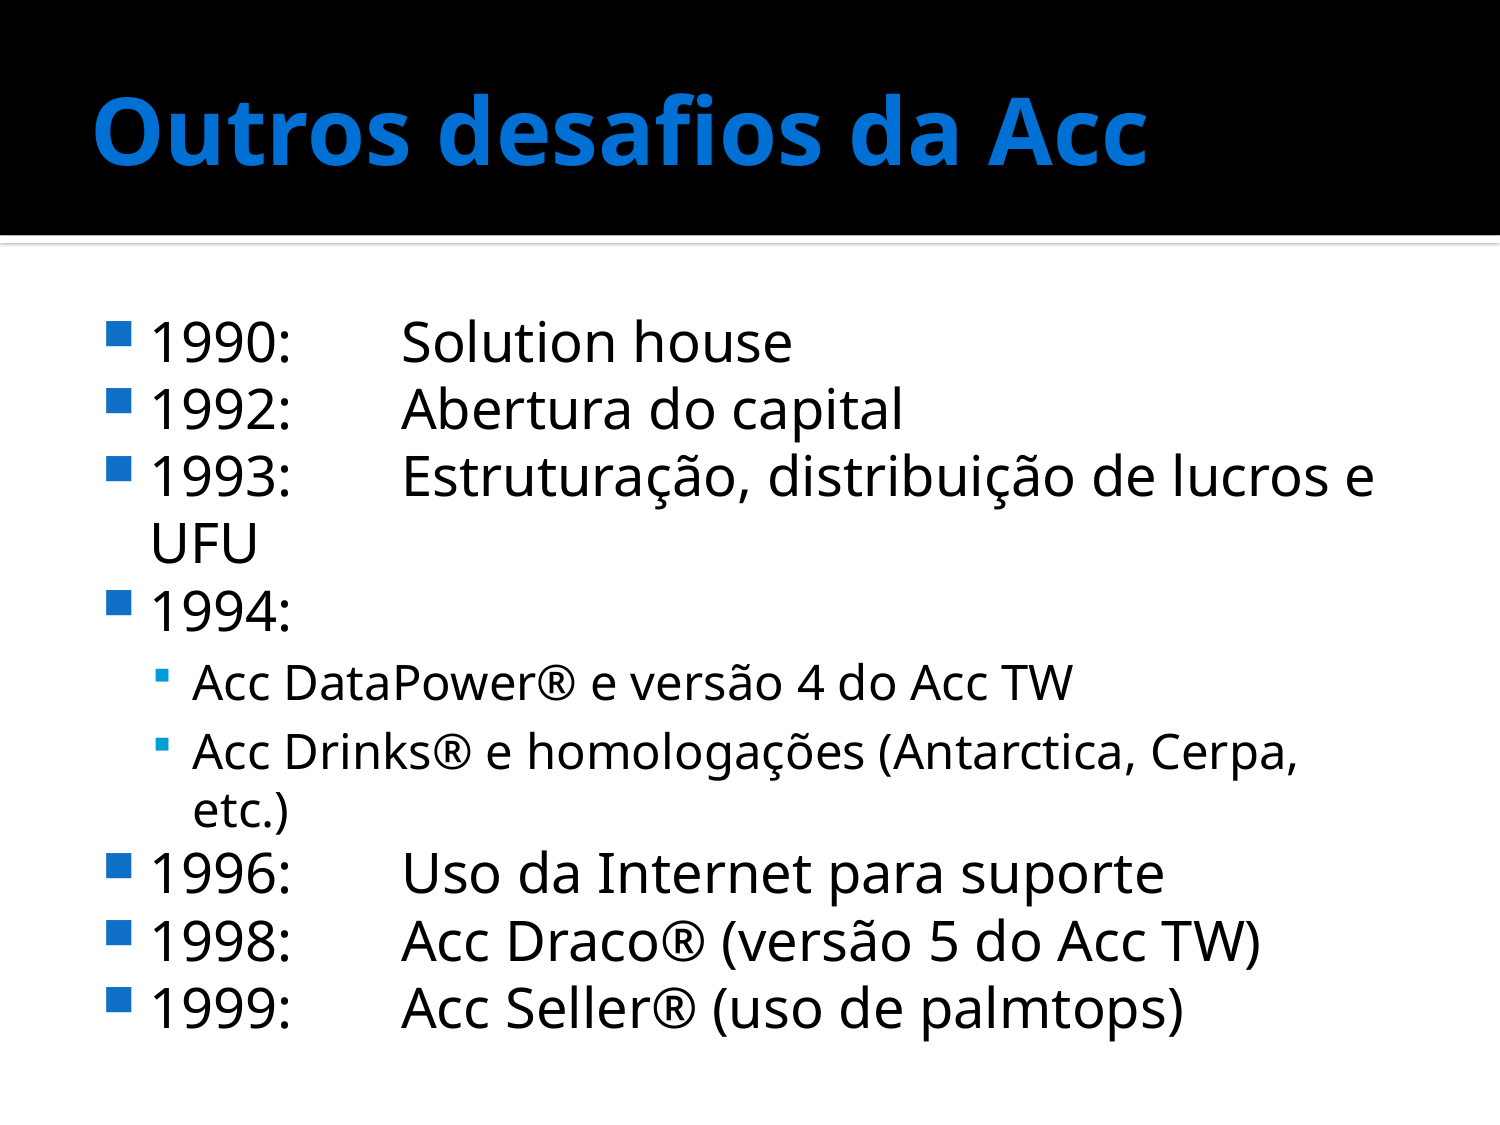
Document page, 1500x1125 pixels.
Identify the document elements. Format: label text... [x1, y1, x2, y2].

title Outros desafios da Acc [75, 25, 1425, 231]
list 1990: Solution house 1992: Abertura do capital 1993: Estruturação, distribuição de lucros e UFU 1994: Acc DataPower® e versão 4 do Acc TW Acc Drinks® e homologações (Antarctica, Cerpa, etc.) 1996: Uso da Internet para suporte 1998: Acc Draco® (versão 5 do Acc TW) 1999: Acc Seller® (uso de palmtops) [75, 291, 1425, 1050]
